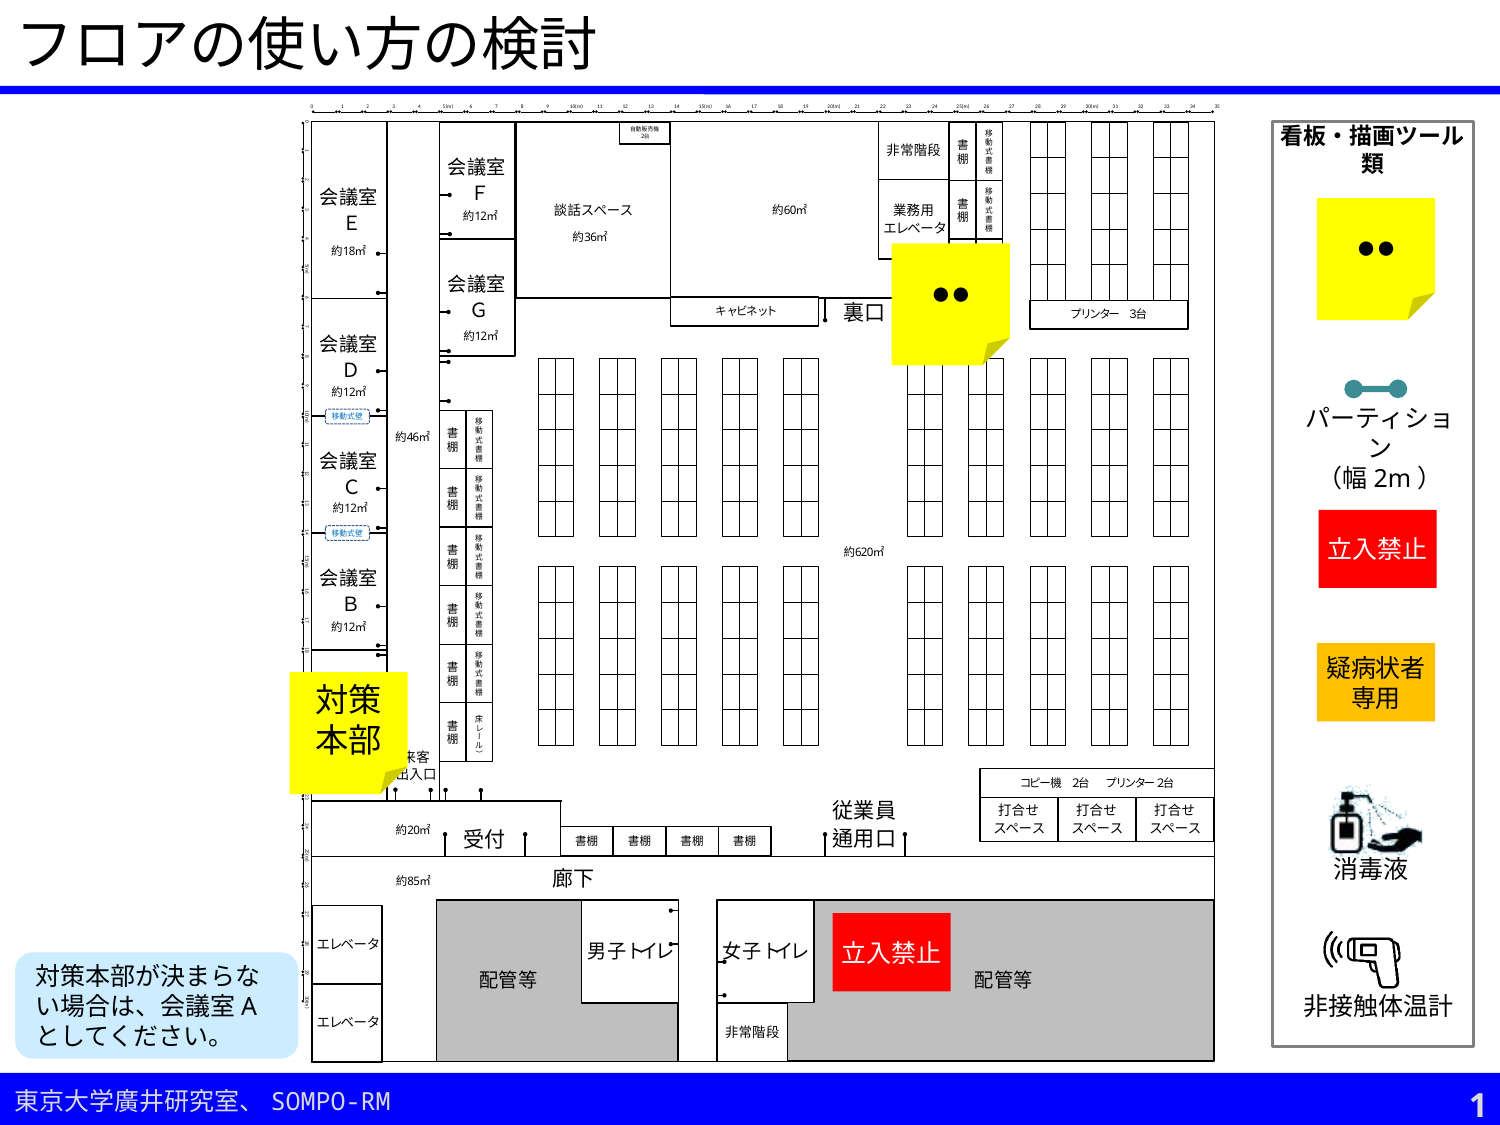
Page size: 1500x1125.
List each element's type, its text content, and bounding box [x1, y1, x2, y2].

text_box フロアの使い方の検討 [0, 0, 1465, 93]
picture [298, 101, 1220, 1068]
text_box 対策 本部 [289, 672, 293, 795]
picture [1292, 910, 1433, 1010]
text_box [1260, 114, 1485, 1047]
text_box 対策本部が決まらない場合は、会議室Aとしてください。 [15, 952, 293, 1059]
slide_number 1 [1152, 1076, 1500, 1125]
